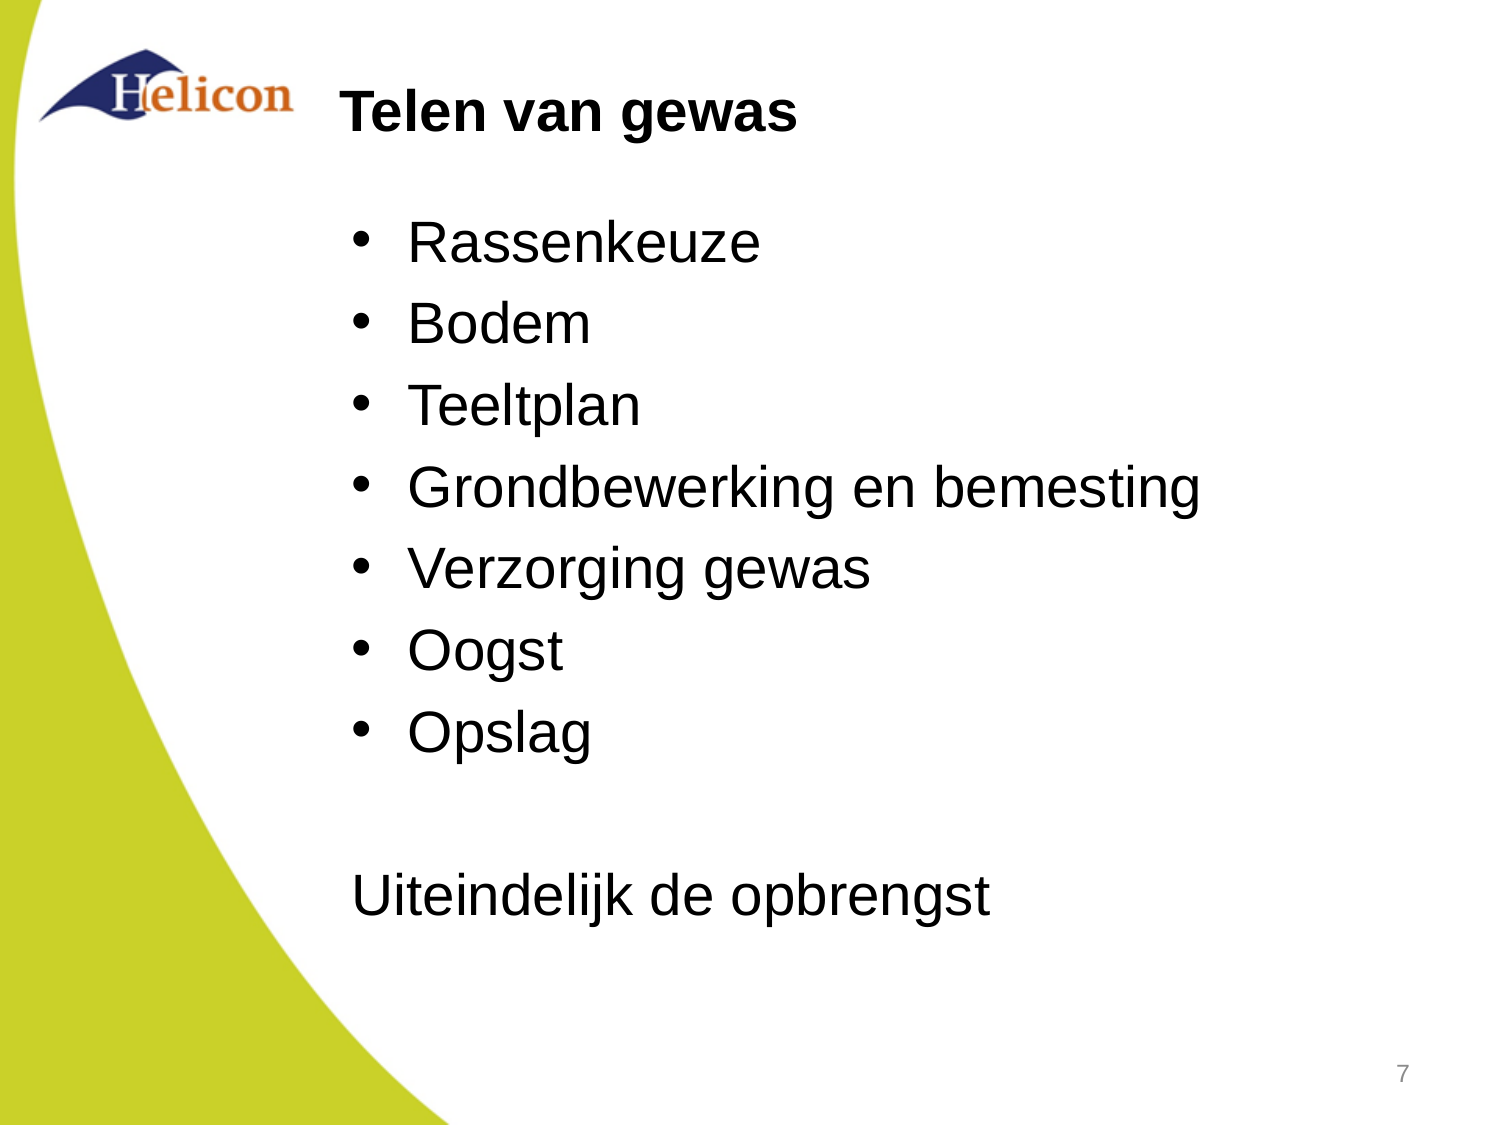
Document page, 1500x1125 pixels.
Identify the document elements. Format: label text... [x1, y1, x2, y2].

title Telen van gewas [324, 54, 1415, 161]
picture [0, 0, 1500, 1125]
list Rassenkeuze Bodem Teeltplan Grondbewerking en bemesting Verzorging gewas Oogst Opslag Uiteindelijk de opbrengst [336, 196, 1425, 1005]
slide_number 7 [1074, 1042, 1425, 1103]
